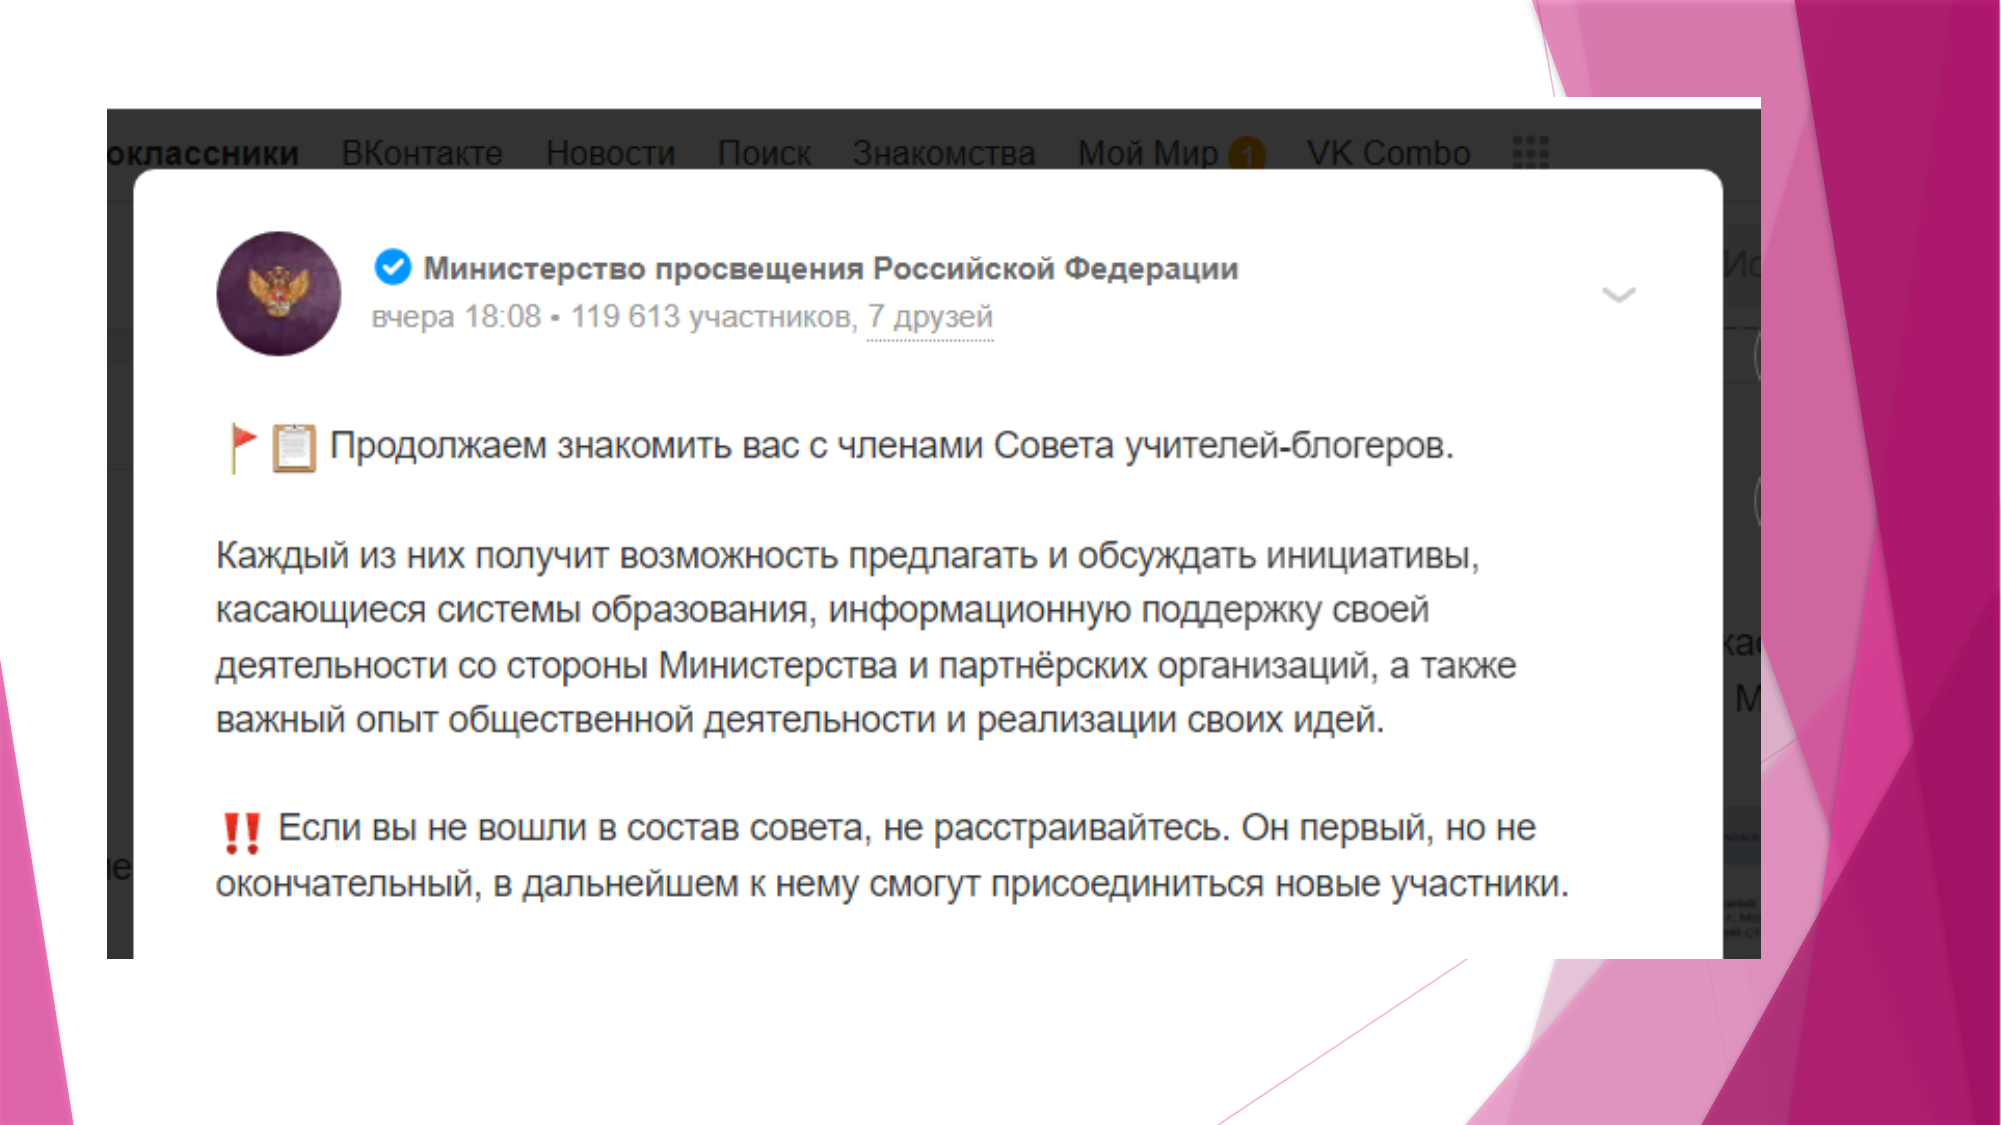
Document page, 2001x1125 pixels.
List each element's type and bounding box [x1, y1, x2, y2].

picture [106, 96, 1761, 960]
